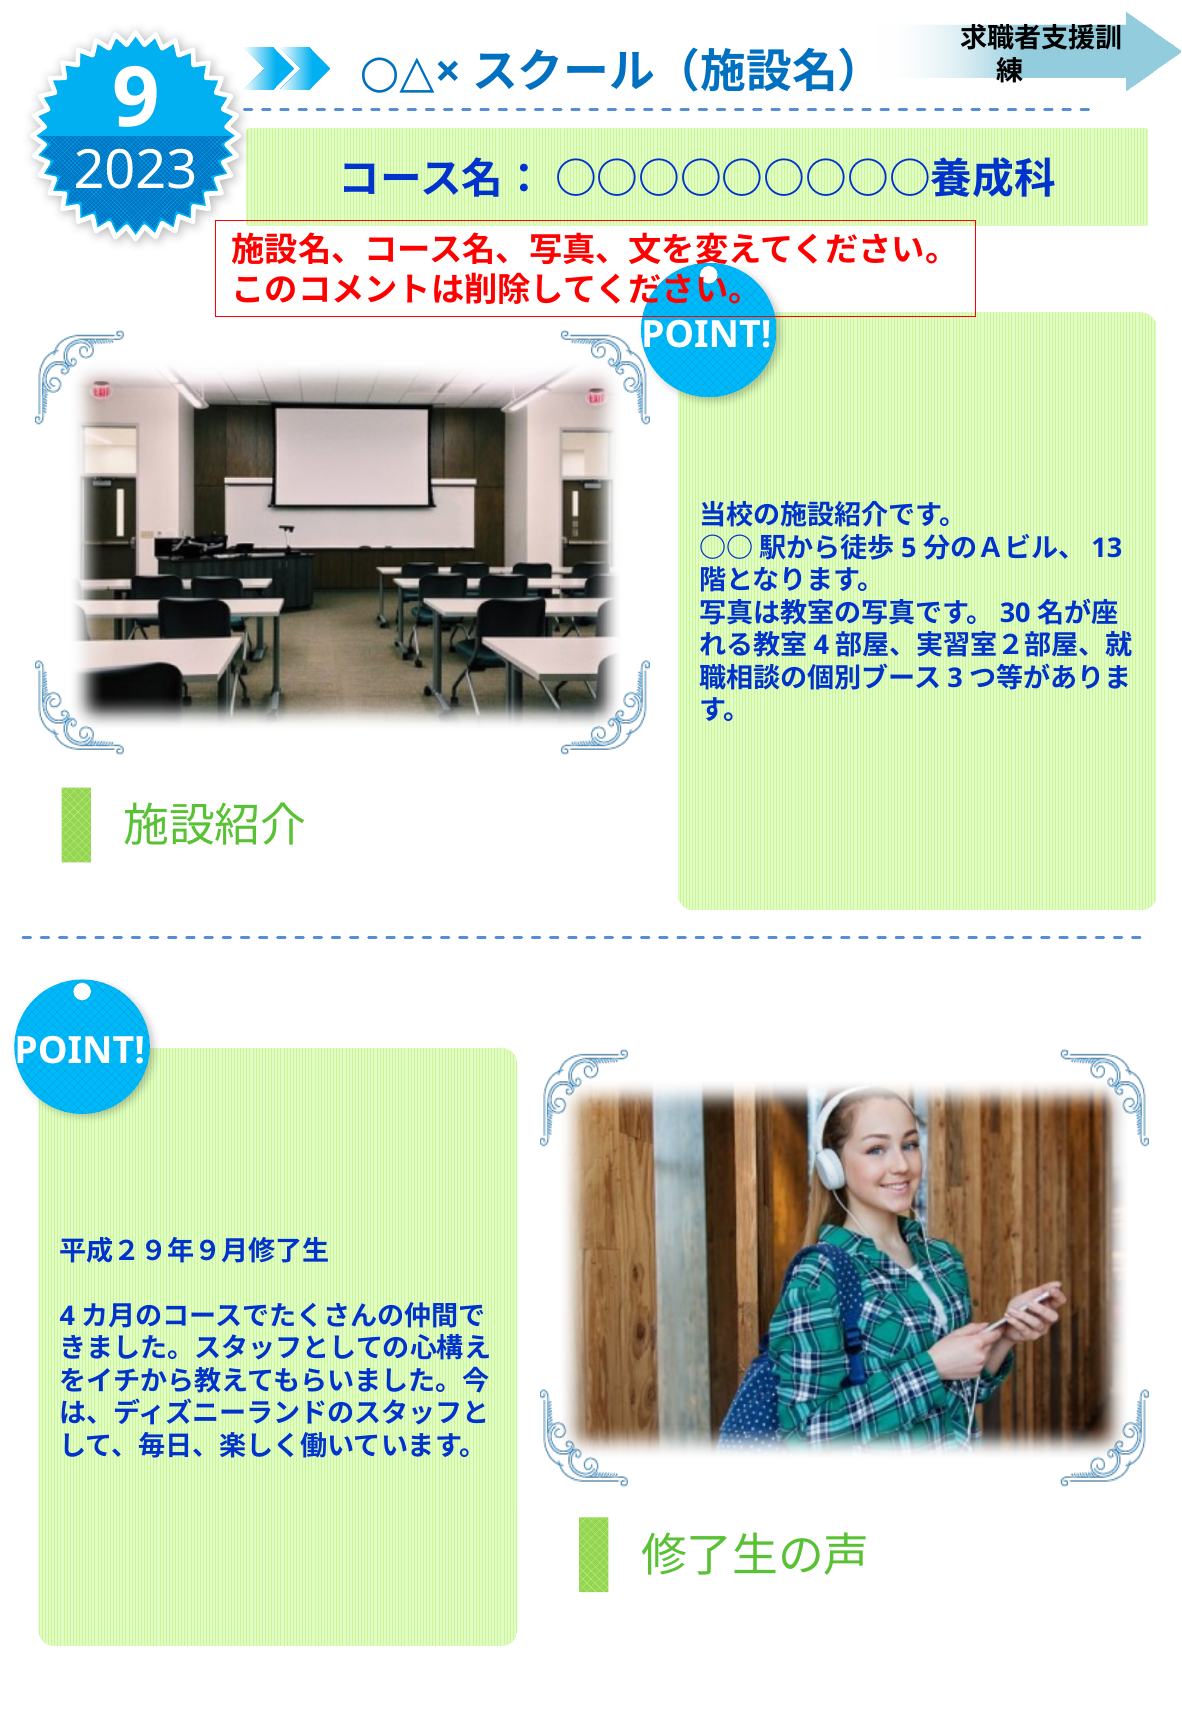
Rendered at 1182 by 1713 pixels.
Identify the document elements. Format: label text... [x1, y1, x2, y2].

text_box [635, 262, 778, 398]
picture [540, 1049, 1149, 1487]
text_box 修了生の声 [624, 1517, 887, 1589]
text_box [243, 34, 1093, 110]
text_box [32, 32, 240, 240]
text_box 当校の施設紹介です。 ○○駅から徒歩5分のＡビル、13階となります。 写真は教室の写真です。30名が座れる教室4部屋、実習室２部屋、就職相談の個別ブース3つ等があります。 [675, 310, 1159, 913]
picture [34, 329, 650, 755]
text_box [577, 1515, 610, 1594]
text_box 求職者支援訓練 [873, 9, 1182, 92]
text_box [8, 979, 152, 1115]
text_box 平成２９年９月修了生 4カ月のコースでたくさんの仲間できました。スタッフとしての心構えをイチから教えてもらいました。今は、ディズニーランドのスタッフとして、毎日、楽しく働いています。 [36, 1045, 520, 1649]
text_box 施設名、コース名、写真、文を変えてください。 このコメントは削除してください。 [215, 220, 976, 317]
text_box 施設紹介 [106, 787, 324, 860]
text_box コース名： ○○○○○○○○○養成科 [244, 126, 1151, 228]
text_box [60, 785, 93, 865]
